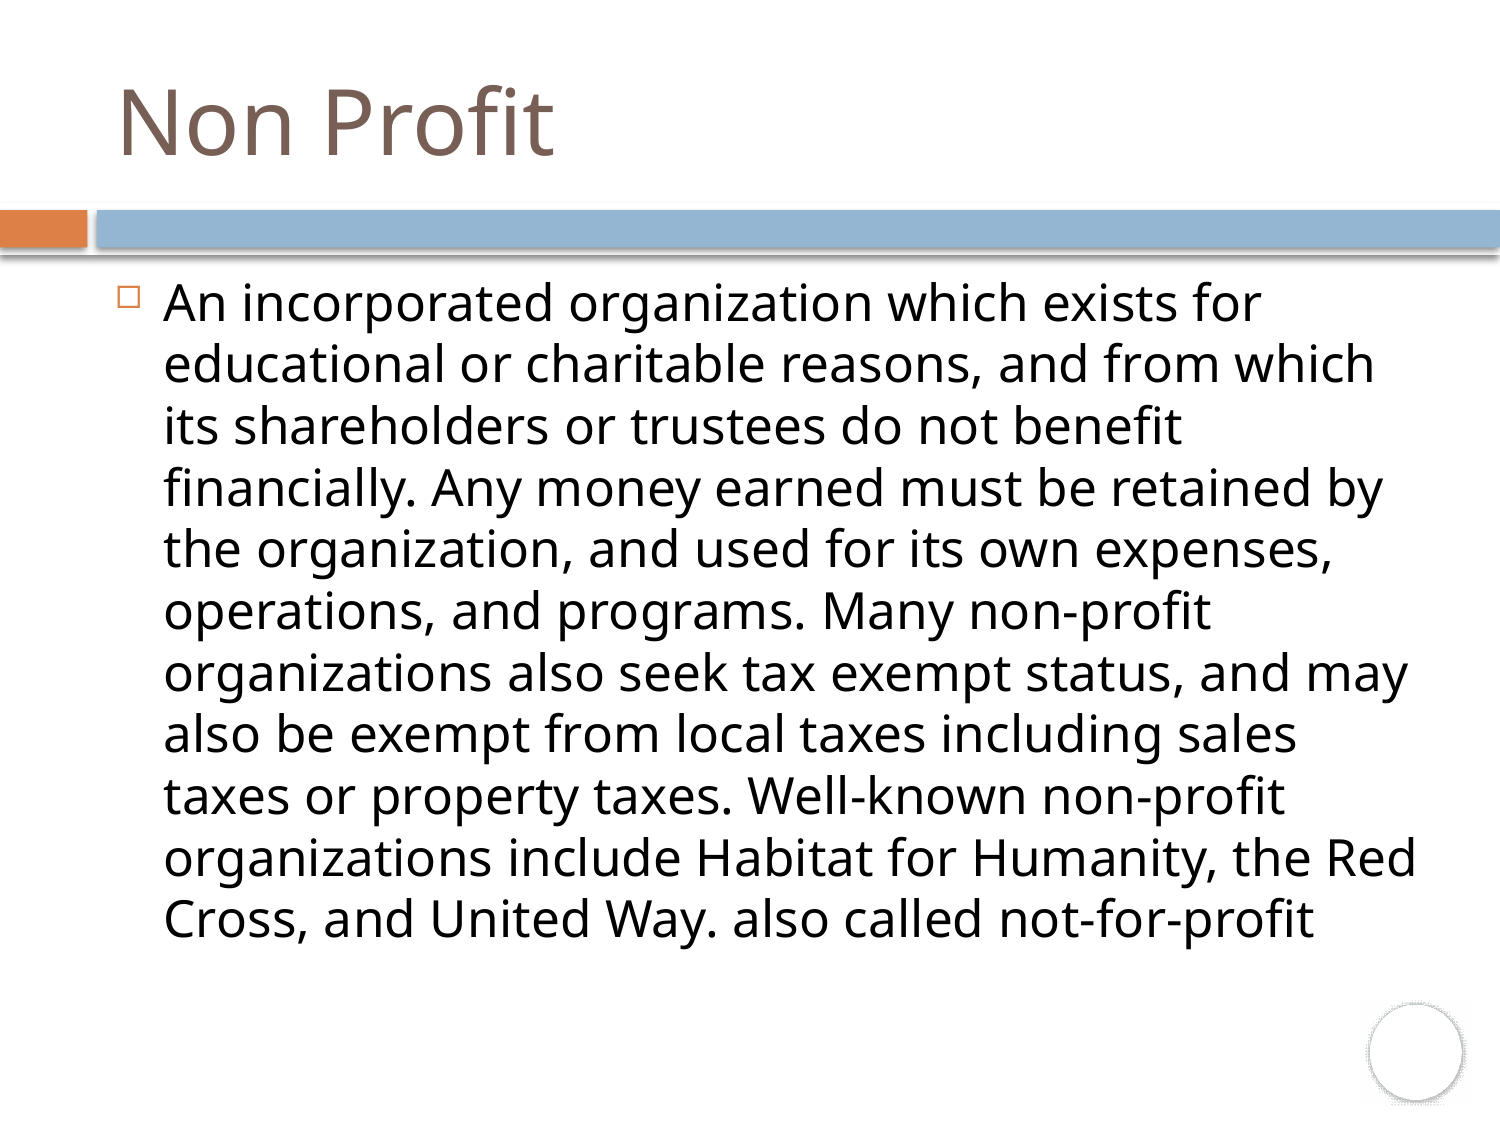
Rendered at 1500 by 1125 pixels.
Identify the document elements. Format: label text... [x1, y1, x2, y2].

title Non Profit [100, 37, 1438, 200]
picture [1362, 999, 1470, 1106]
list An incorporated organization which exists for educational or charitable reasons, and from which its shareholders or trustees do not benefit financially. Any money earned must be retained by the organization, and used for its own expenses, operations, and programs. Many non-profit organizations also seek tax exempt status, and may also be exempt from local taxes including sales taxes or property taxes. Well-known non-profit organizations include Habitat for Humanity, the Red Cross, and United Way. also called not-for-profit [100, 262, 1438, 1000]
